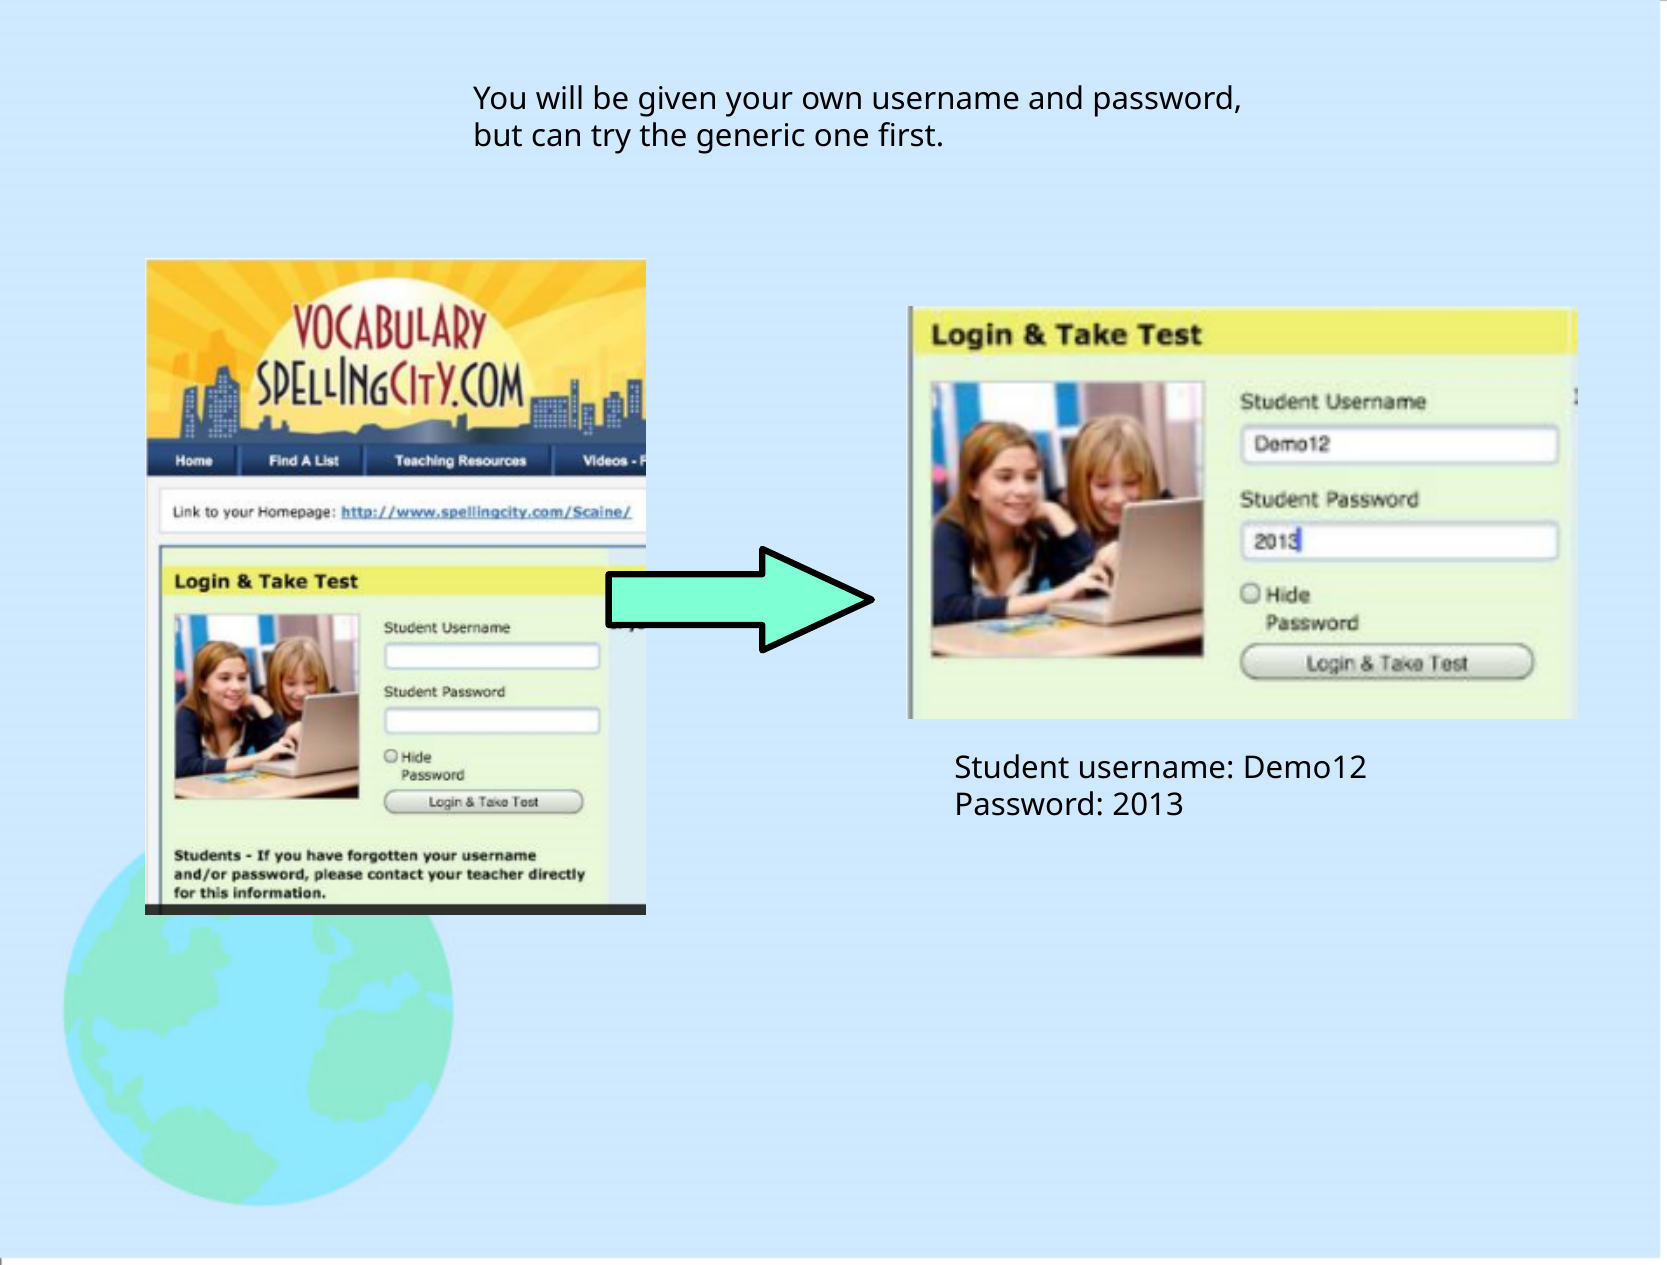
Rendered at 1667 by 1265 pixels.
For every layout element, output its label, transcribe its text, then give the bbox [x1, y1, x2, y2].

text_box Student username: Demo12 Password: 2013 [939, 739, 1482, 830]
picture [0, 0, 1667, 1265]
text_box [650, 547, 874, 653]
text_box You will be given your own username and password, but can try the generic one first. [458, 70, 1305, 161]
